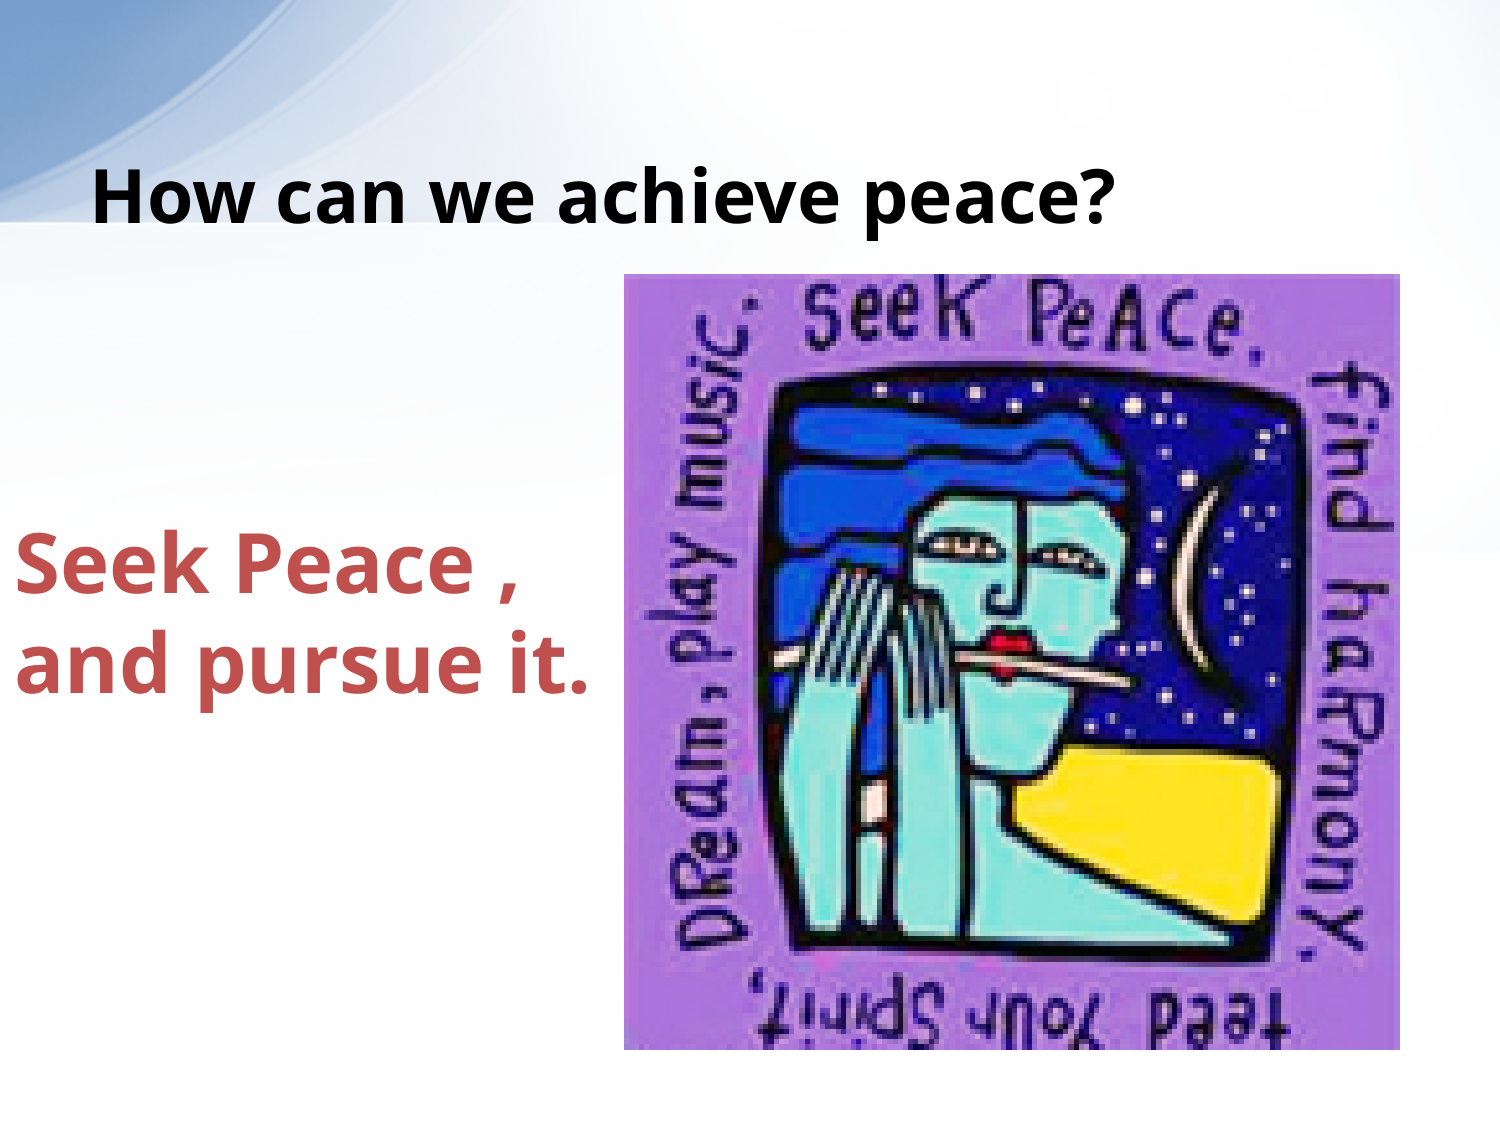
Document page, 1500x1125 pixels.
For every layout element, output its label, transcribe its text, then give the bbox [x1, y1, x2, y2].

picture [0, 0, 1500, 1125]
list Seek Peace , and pursue it. [0, 262, 1350, 1005]
title How can we achieve peace? [75, 58, 1425, 247]
